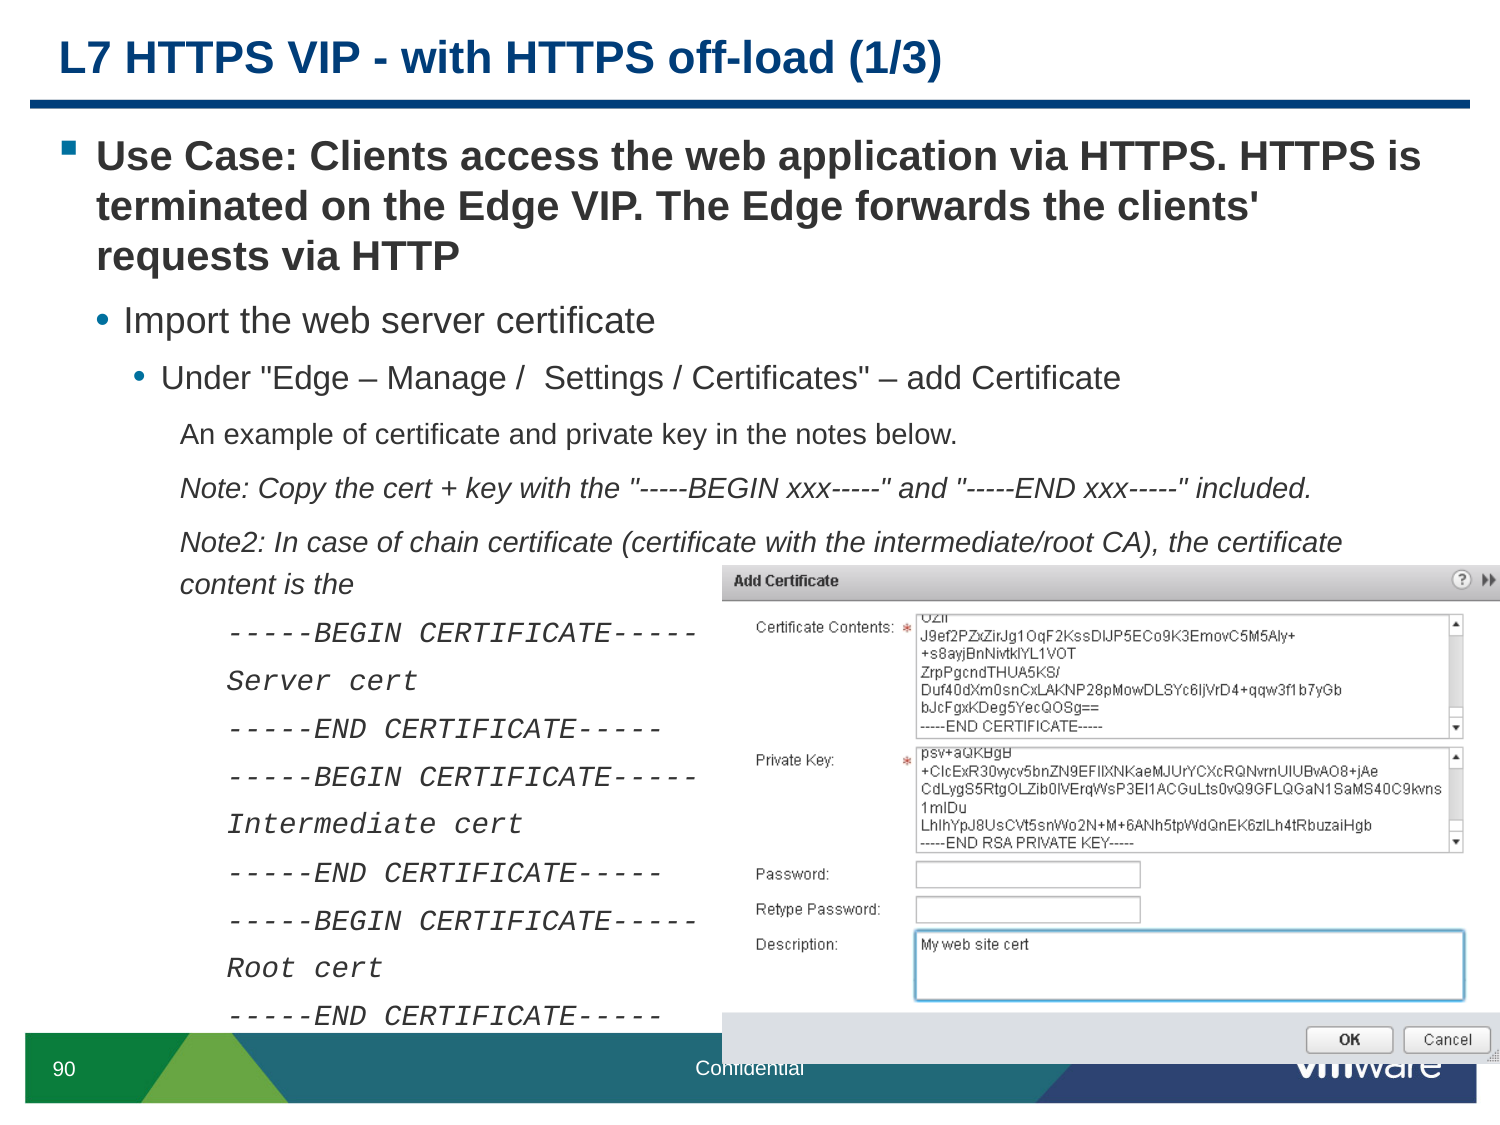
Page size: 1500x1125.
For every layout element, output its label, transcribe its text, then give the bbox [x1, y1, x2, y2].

title L7 HTTPS VIP - with HTTPS off-load (1/3) [58, 27, 1452, 84]
picture [0, 0, 1500, 1125]
list Use Case: Clients access the web application via HTTPS. HTTPS is terminated on the Edge VIP. The Edge forwards the clients' requests via HTTP Import the web server certificate Under "Edge – Manage / Settings / Certificates" – add Certificate An example of certificate and private key in the notes below. Note: Copy the cert + key with the "-----BEGIN xxx-----" and "-----END xxx-----" included. Note2: In case of chain certificate (certificate with the intermediate/root CA), the certificate content is the -----BEGIN CERTIFICATE----- Server cert -----END CERTIFICATE----- -----BEGIN CERTIFICATE----- Intermediate cert -----END CERTIFICATE----- -----BEGIN CERTIFICATE----- Root cert -----END CERTIFICATE----- [57, 128, 1434, 952]
